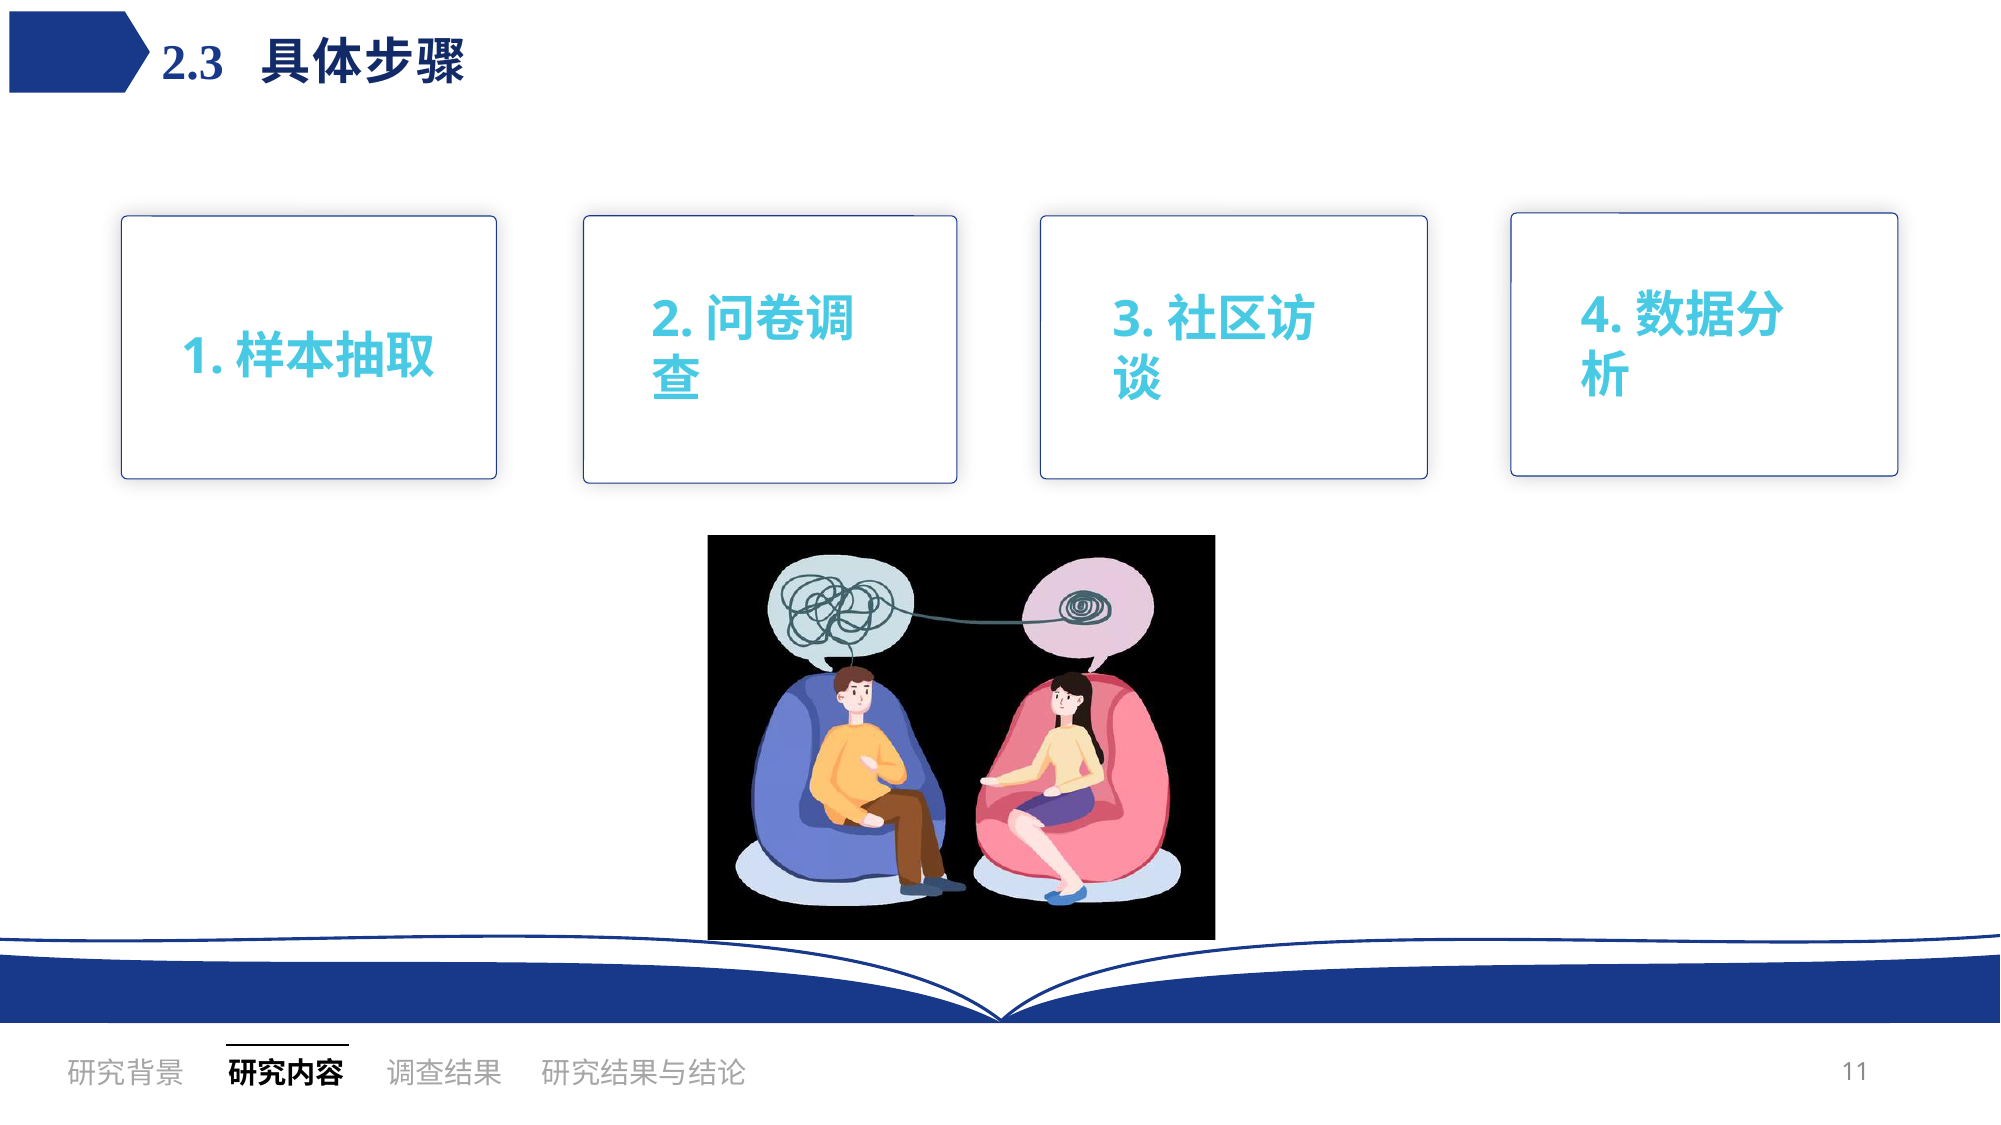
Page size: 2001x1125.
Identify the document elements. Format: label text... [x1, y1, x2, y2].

text_box 研究背景 [52, 1046, 200, 1097]
text_box 1.样本抽取 [166, 316, 452, 392]
text_box 调查结果 [371, 1046, 518, 1097]
text_box 4.数据分析 [1580, 300, 1829, 385]
slide_number 11 [1434, 1042, 1885, 1103]
text_box [0, 953, 2000, 1024]
text_box 研究结果与结论 [527, 1047, 762, 1097]
text_box 研究内容 [213, 1046, 361, 1097]
title 2.3 具体步骤 [161, 9, 1072, 109]
text_box [120, 214, 498, 480]
text_box 3.社区访谈 [1112, 304, 1360, 389]
text_box [1509, 211, 1899, 478]
picture [707, 535, 1216, 940]
text_box [1039, 214, 1429, 480]
text_box [0, 934, 2000, 1023]
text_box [583, 215, 957, 484]
